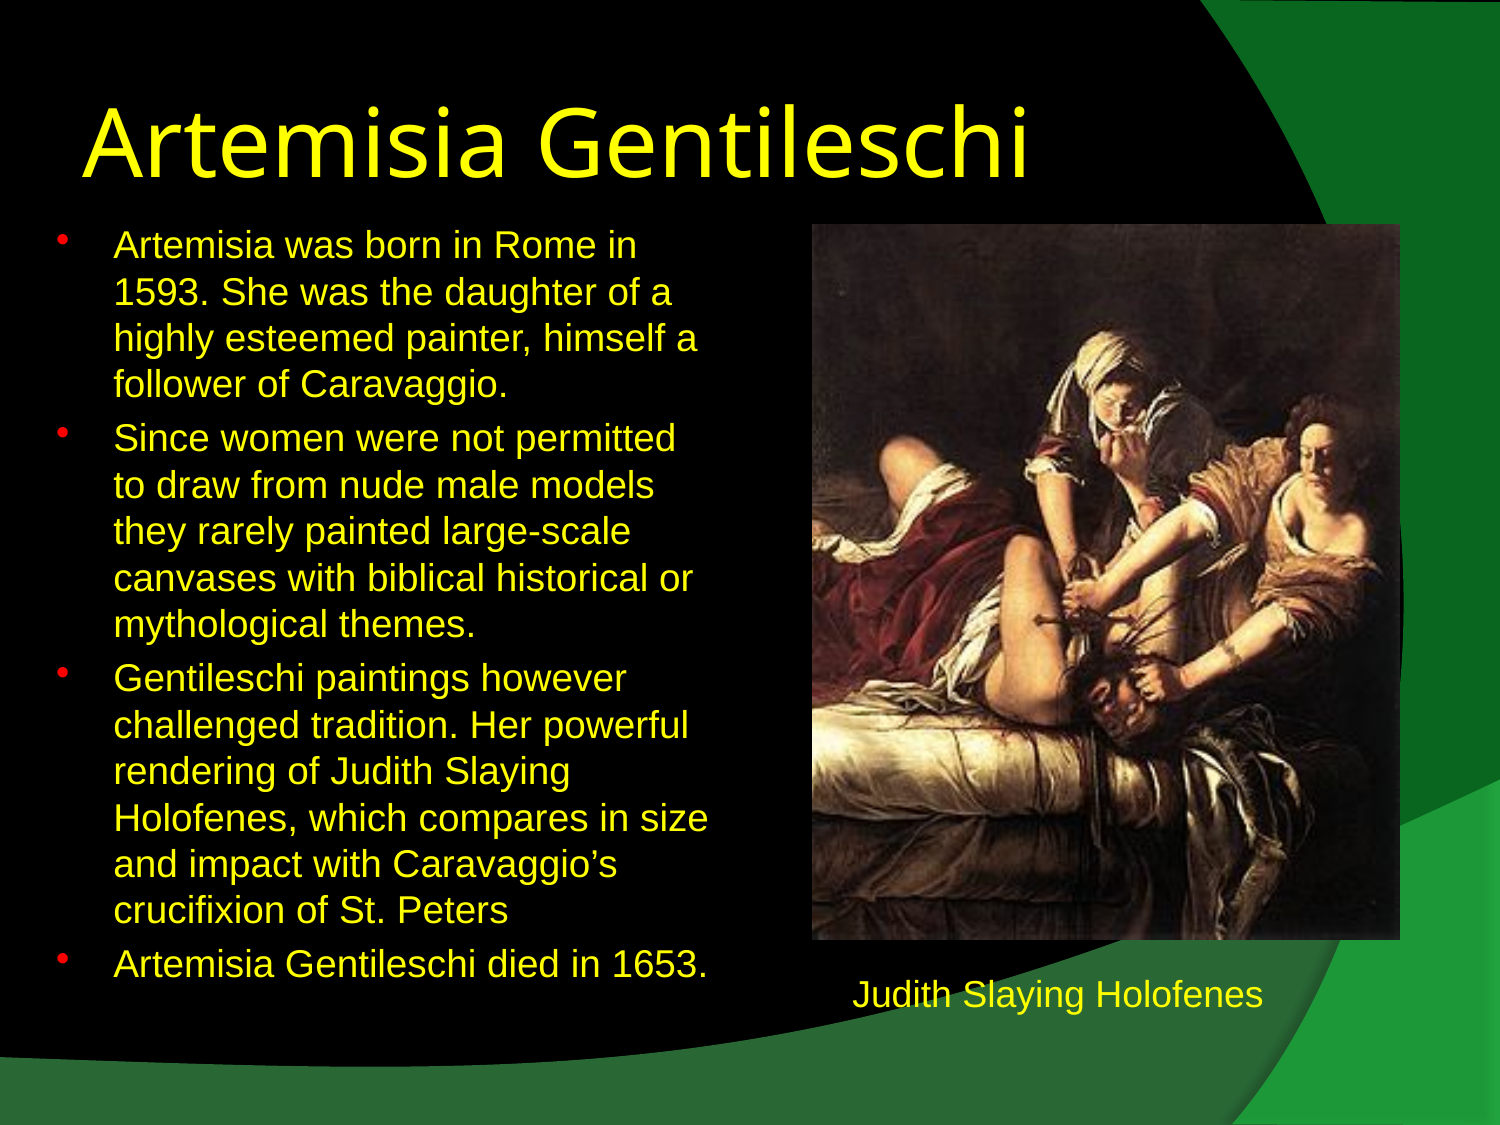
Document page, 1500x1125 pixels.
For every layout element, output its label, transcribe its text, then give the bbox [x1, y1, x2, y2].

picture [812, 224, 1401, 940]
list Artemisia was born in Rome in 1593. She was the daughter of a highly esteemed painter, himself a follower of Caravaggio. Since women were not permitted to draw from nude male models they rarely painted large-scale canvases with biblical historical or mythological themes. Gentileschi paintings however challenged tradition. Her powerful rendering of Judith Slaying Holofenes, which compares in size and impact with Caravaggio’s crucifixion of St. Peters Artemisia Gentileschi died in 1653. [37, 212, 725, 1125]
title Artemisia Gentileschi [75, 45, 1300, 233]
text_box Judith Slaying Holofenes [837, 962, 1463, 1023]
